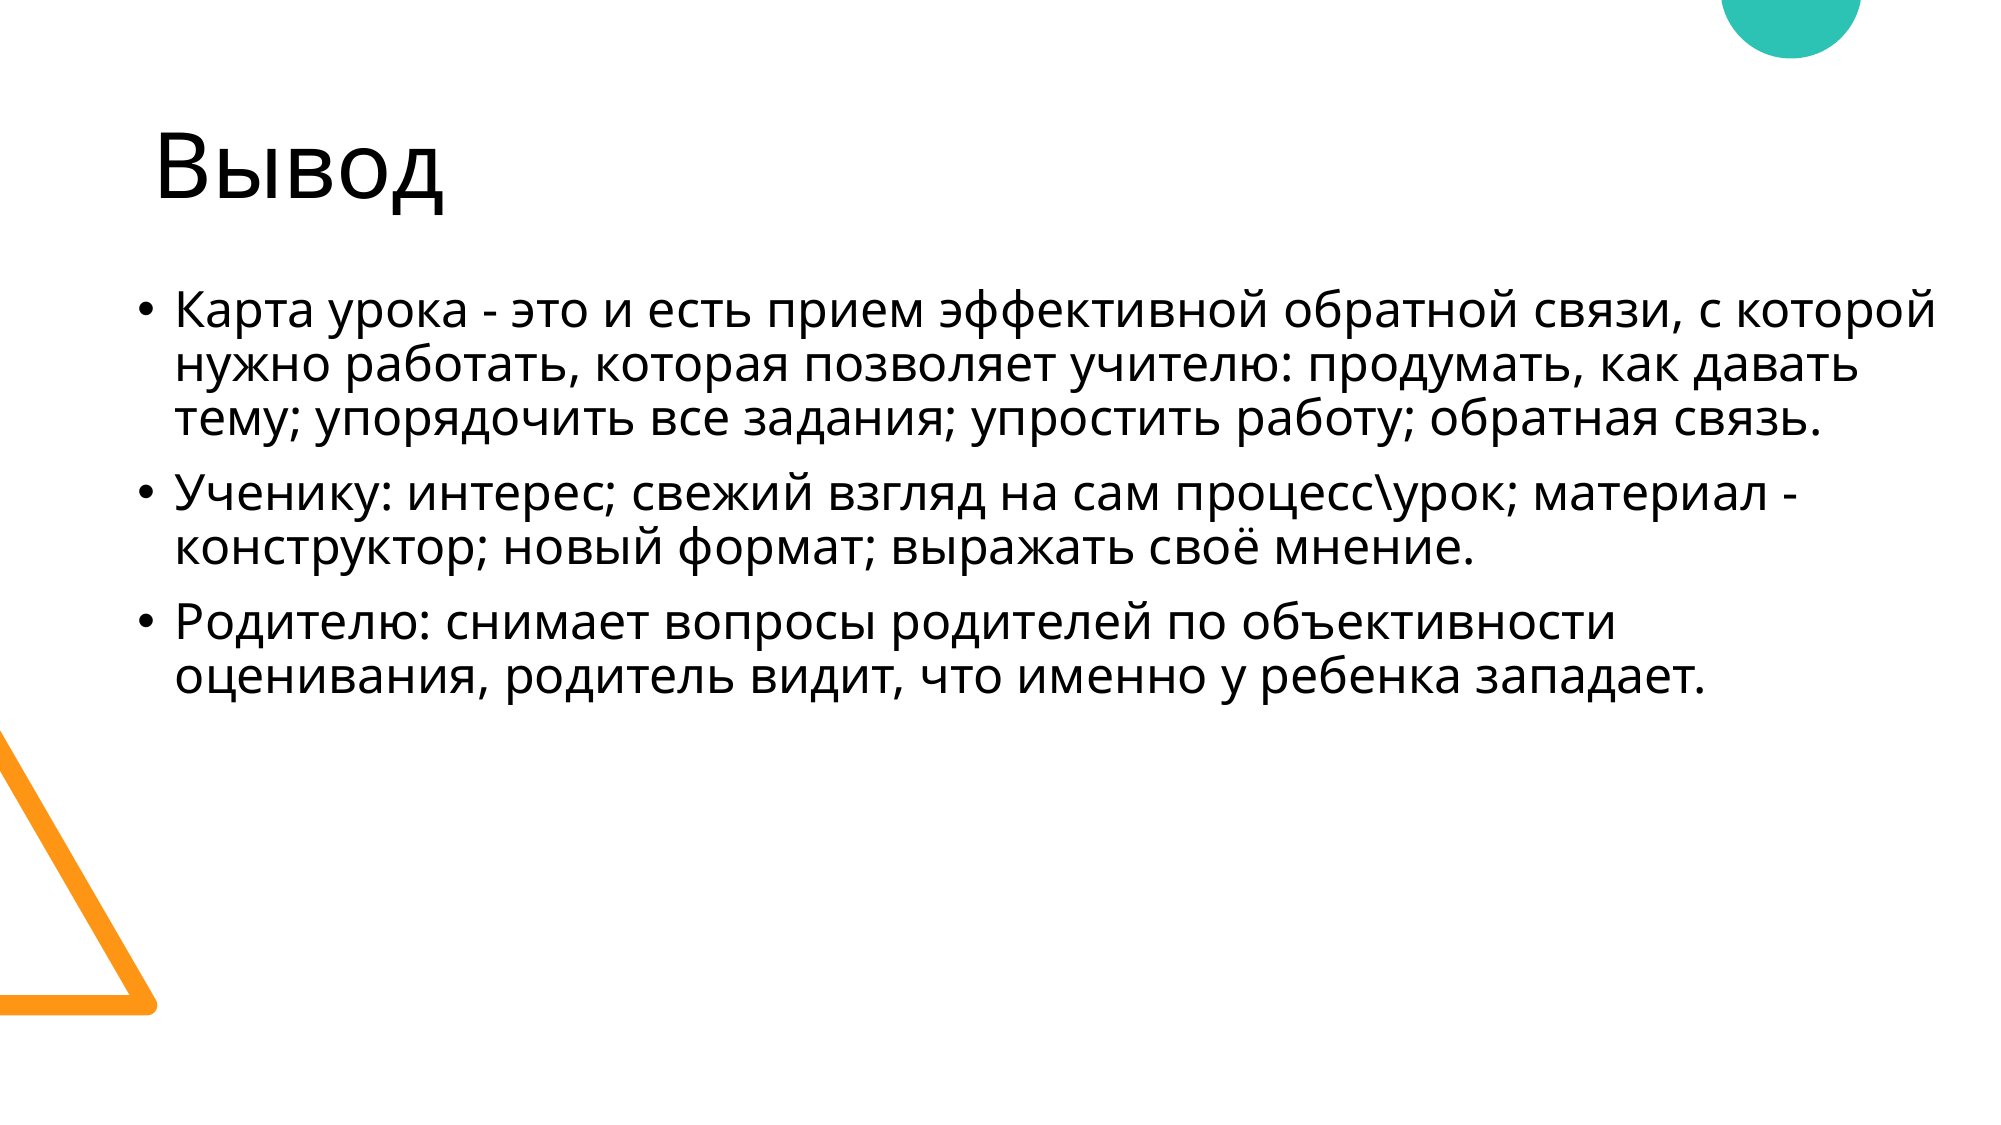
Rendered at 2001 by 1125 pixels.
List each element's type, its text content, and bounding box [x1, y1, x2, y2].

title Вывод [137, 59, 1863, 277]
list Карта урока - это и есть прием эффективной обратной связи, с которой нужно работать, которая позволяет учителю: продумать, как давать тему; упорядочить все задания; упростить работу; обратная связь. Ученику: интерес; свежий взгляд на сам процесс\урок; материал - конструктор; новый формат; выражать своё мнение. Родителю: снимает вопросы родителей по объективности оценивания, родитель видит, что именно у ребенка западает. [122, 277, 1955, 1016]
